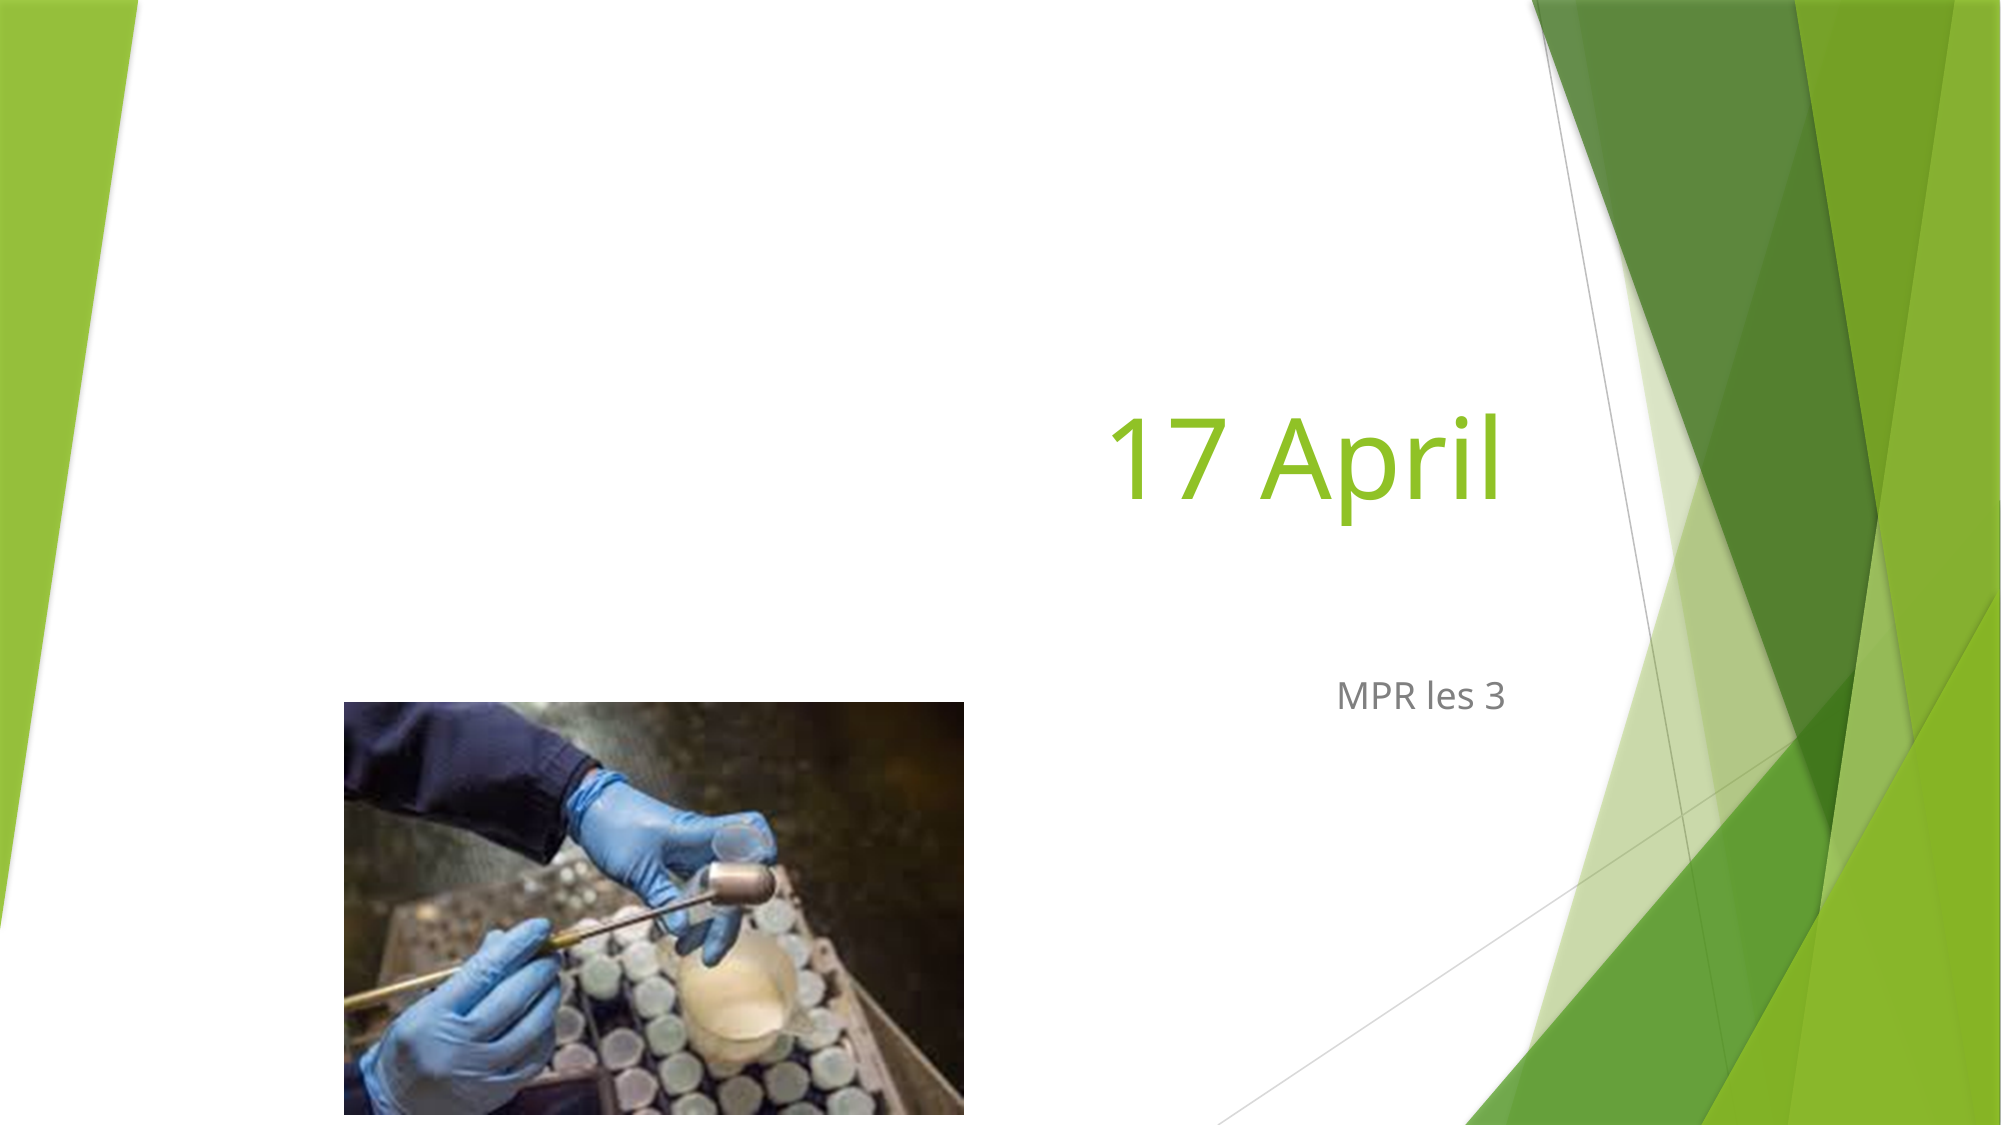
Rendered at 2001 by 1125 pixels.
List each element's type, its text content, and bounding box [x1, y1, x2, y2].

title 17 April [247, 394, 1522, 664]
picture [344, 701, 965, 1115]
subtitle MPR les 3 [247, 664, 1522, 845]
